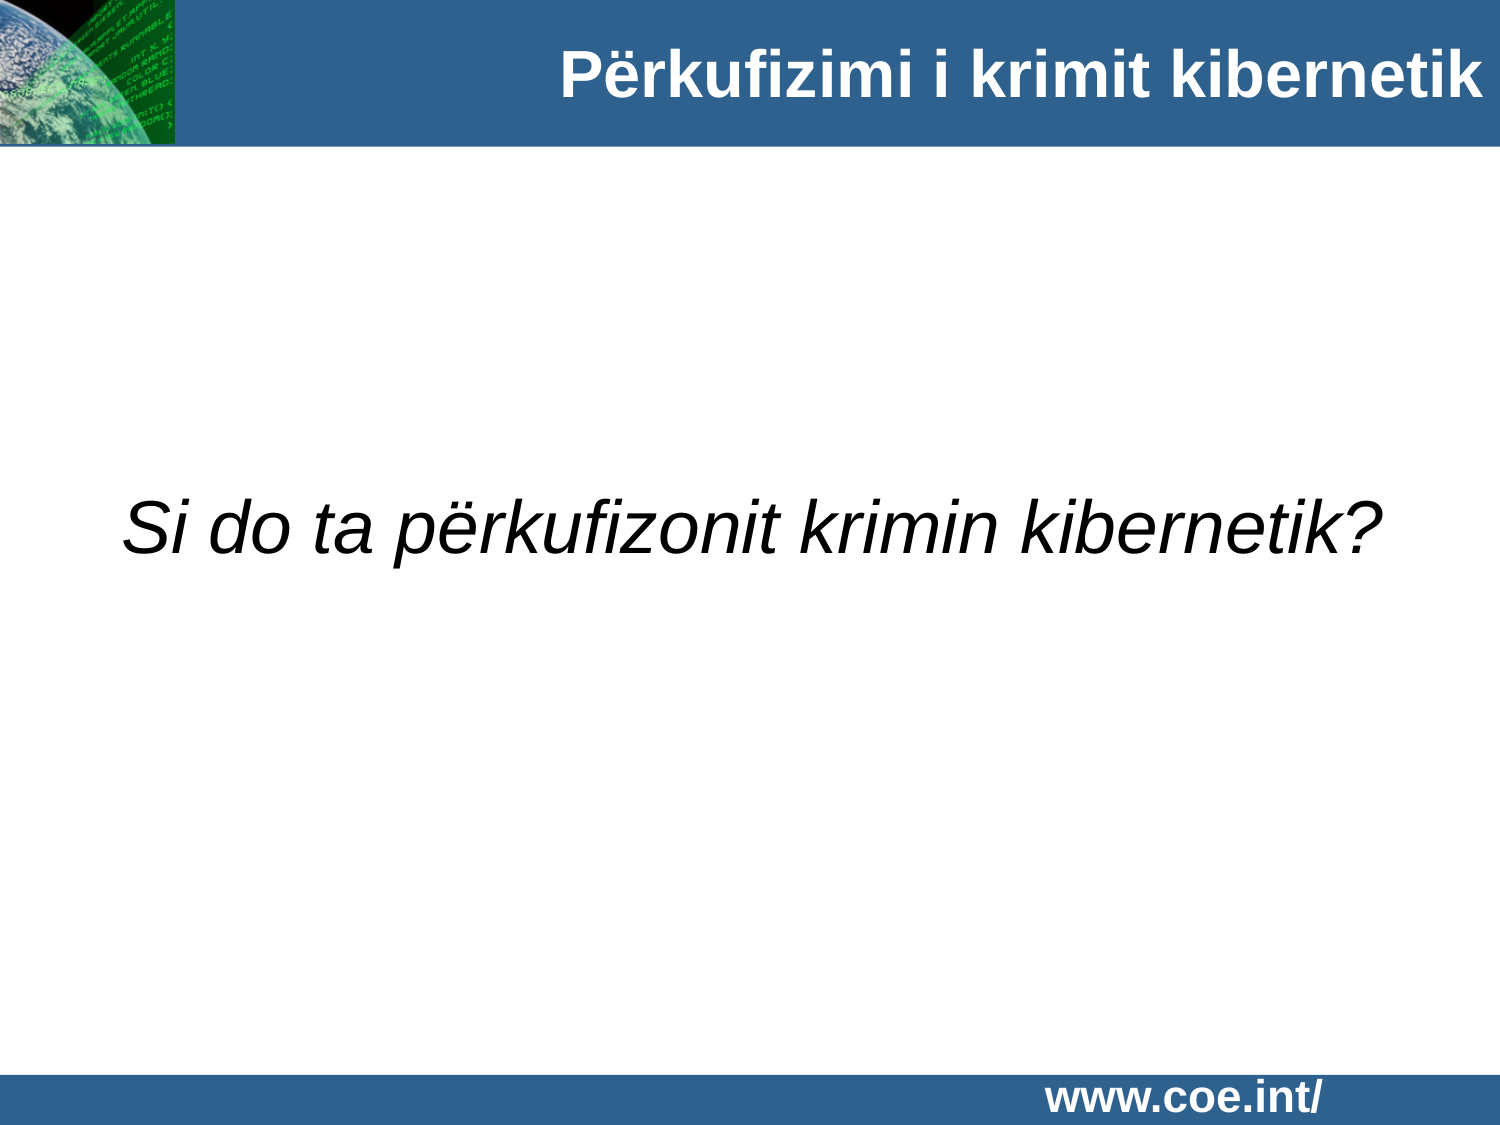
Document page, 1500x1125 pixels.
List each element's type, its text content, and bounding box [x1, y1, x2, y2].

picture [0, 0, 175, 144]
text_box Si do ta përkufizonit krimin kibernetik? [41, 471, 1464, 576]
text_box Përkufizimi i krimit kibernetik [177, 0, 1500, 149]
text_box www.coe.int/cybercrime [1030, 1059, 1500, 1125]
text_box [0, 1073, 1030, 1125]
